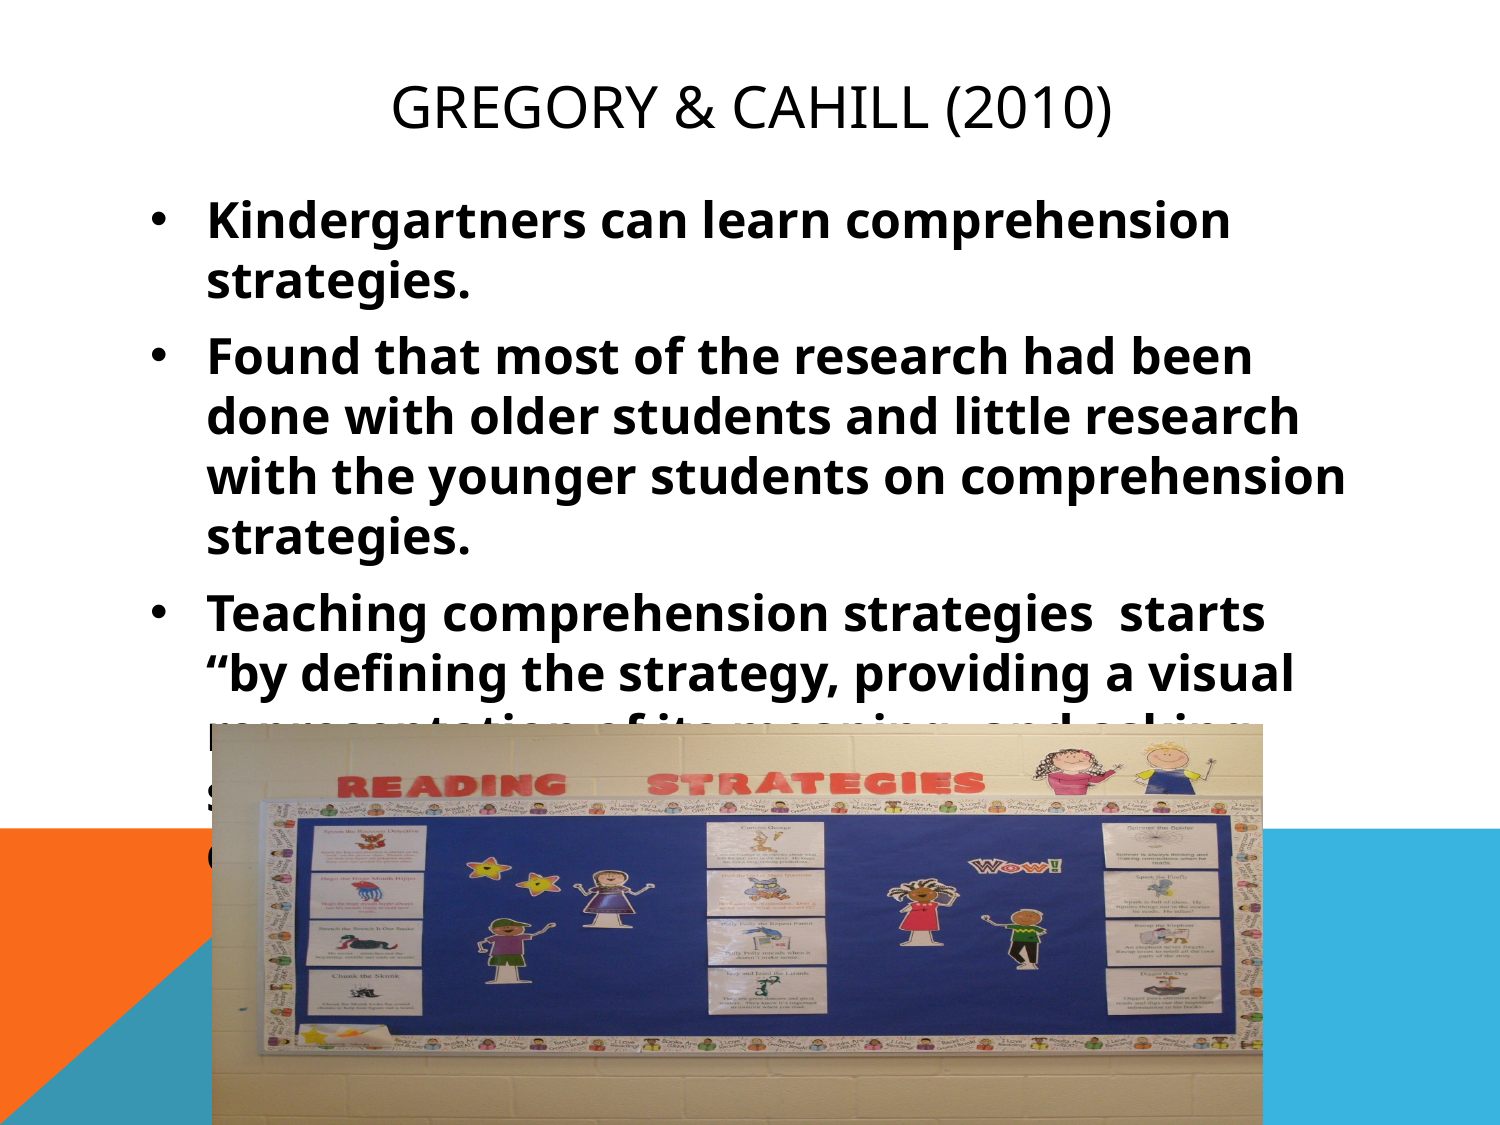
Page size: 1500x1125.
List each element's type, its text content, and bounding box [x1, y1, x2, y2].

picture [212, 724, 1263, 1125]
title GREGORY & Cahill (2010) [135, 60, 1369, 150]
list Kindergartners can learn comprehension strategies. Found that most of the research had been done with older students and little research with the younger students on comprehension strategies. Teaching comprehension strategies starts “by defining the strategy, providing a visual representation of its meaning, and asking students to use the strategy within the context of the story” [135, 180, 1369, 1063]
